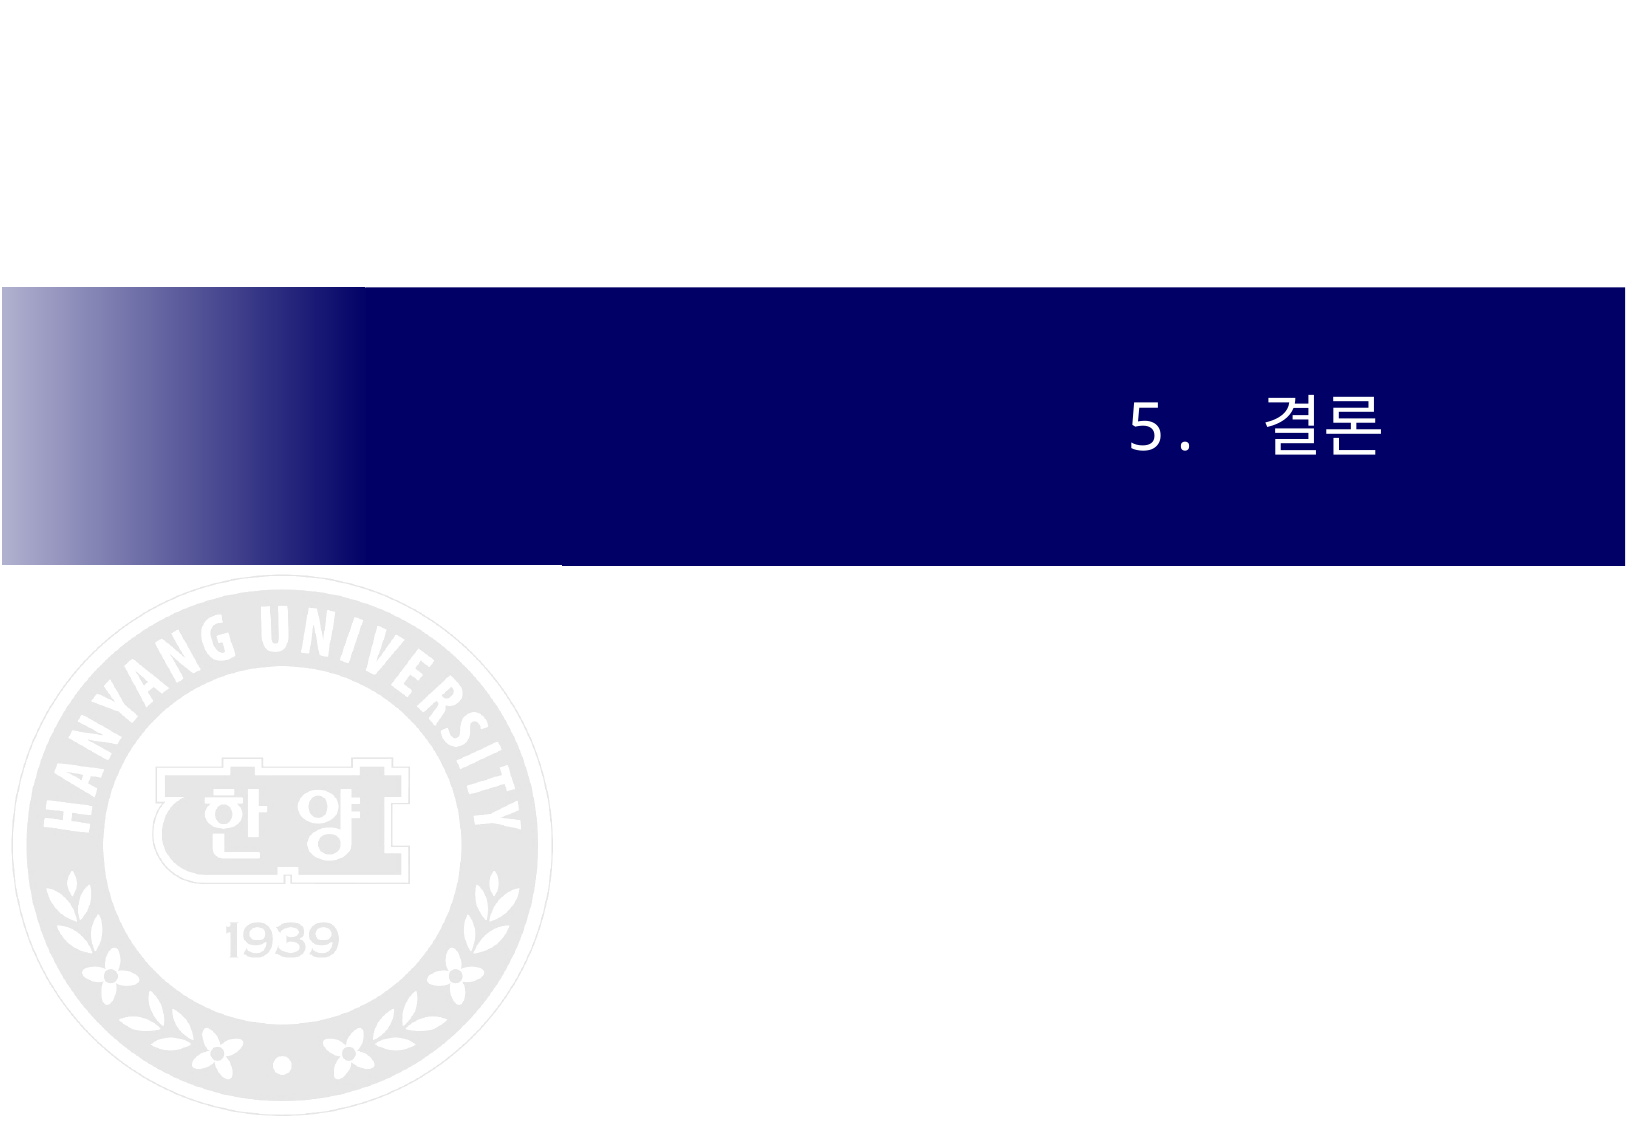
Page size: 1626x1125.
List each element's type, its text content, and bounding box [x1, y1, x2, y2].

text_box 5. 결론 [328, 303, 1400, 545]
